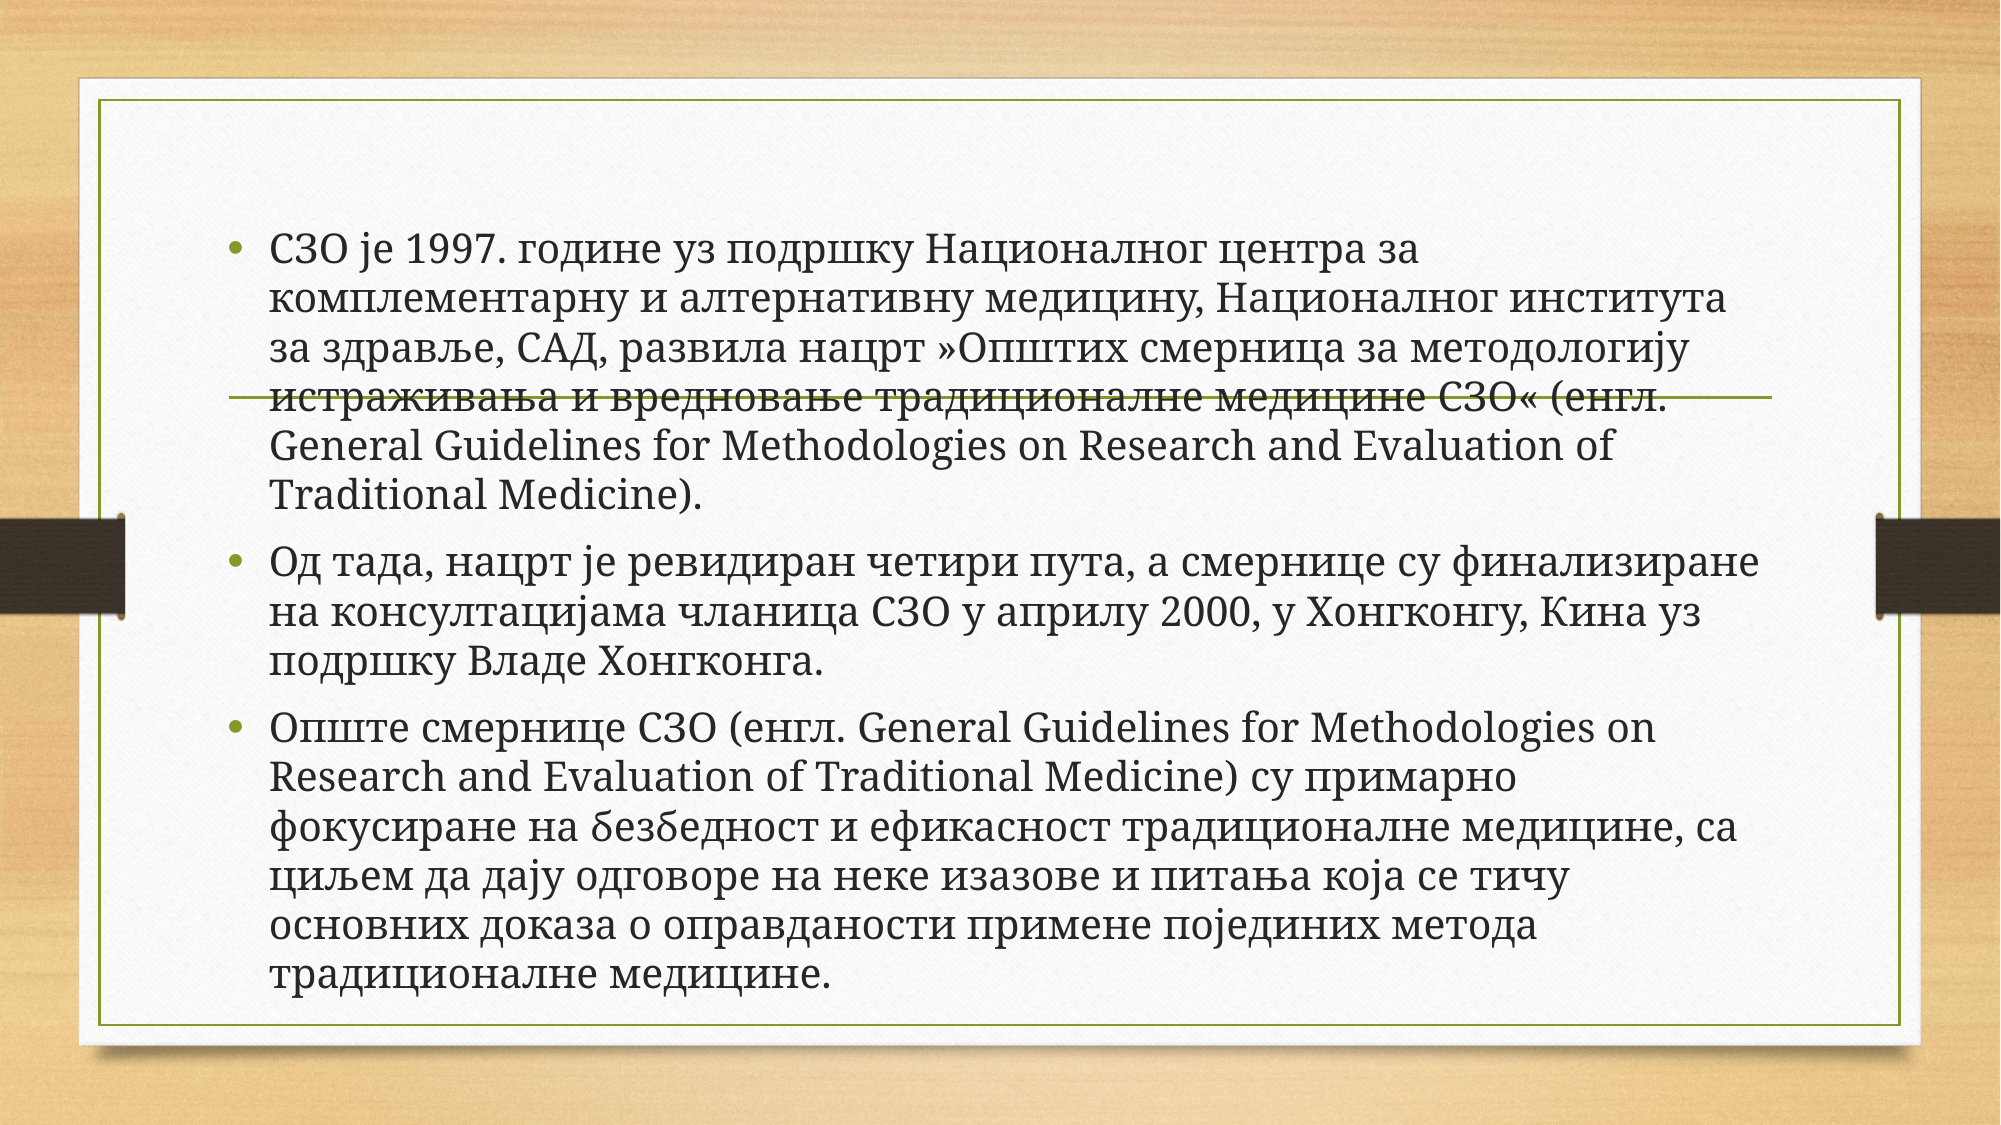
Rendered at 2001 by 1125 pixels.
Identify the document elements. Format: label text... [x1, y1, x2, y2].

list СЗО је 1997. године уз подршку Националног центра за комплементарну и алтернативну медицину, Националног института за здравље, САД, развила нацрт »Општих смерница за методологију истраживања и вредновање традиционалне медицине СЗО« (енгл. General Guidelines for Methodologies on Research and Evaluation of Traditional Medicine). Од тада, нацрт је ревидиран четири пута, а смернице су финализиране на консултацијама чланица СЗО у априлу 2000, у Хонгконгу, Кина уз подршку Владе Хонгконга. Опште смернице СЗО (енгл. General Guidelines for Methodologies on Research and Evaluation of Traditional Medicine) су примарно фокусиране на безбедност и ефикасност традиционалне медицине, са циљем да дају одговоре на неке изазове и питања која се тичу основних доказа о оправданости примене појединих метода традиционалне медицине. [212, 215, 1788, 1012]
picture [0, 0, 2001, 1125]
